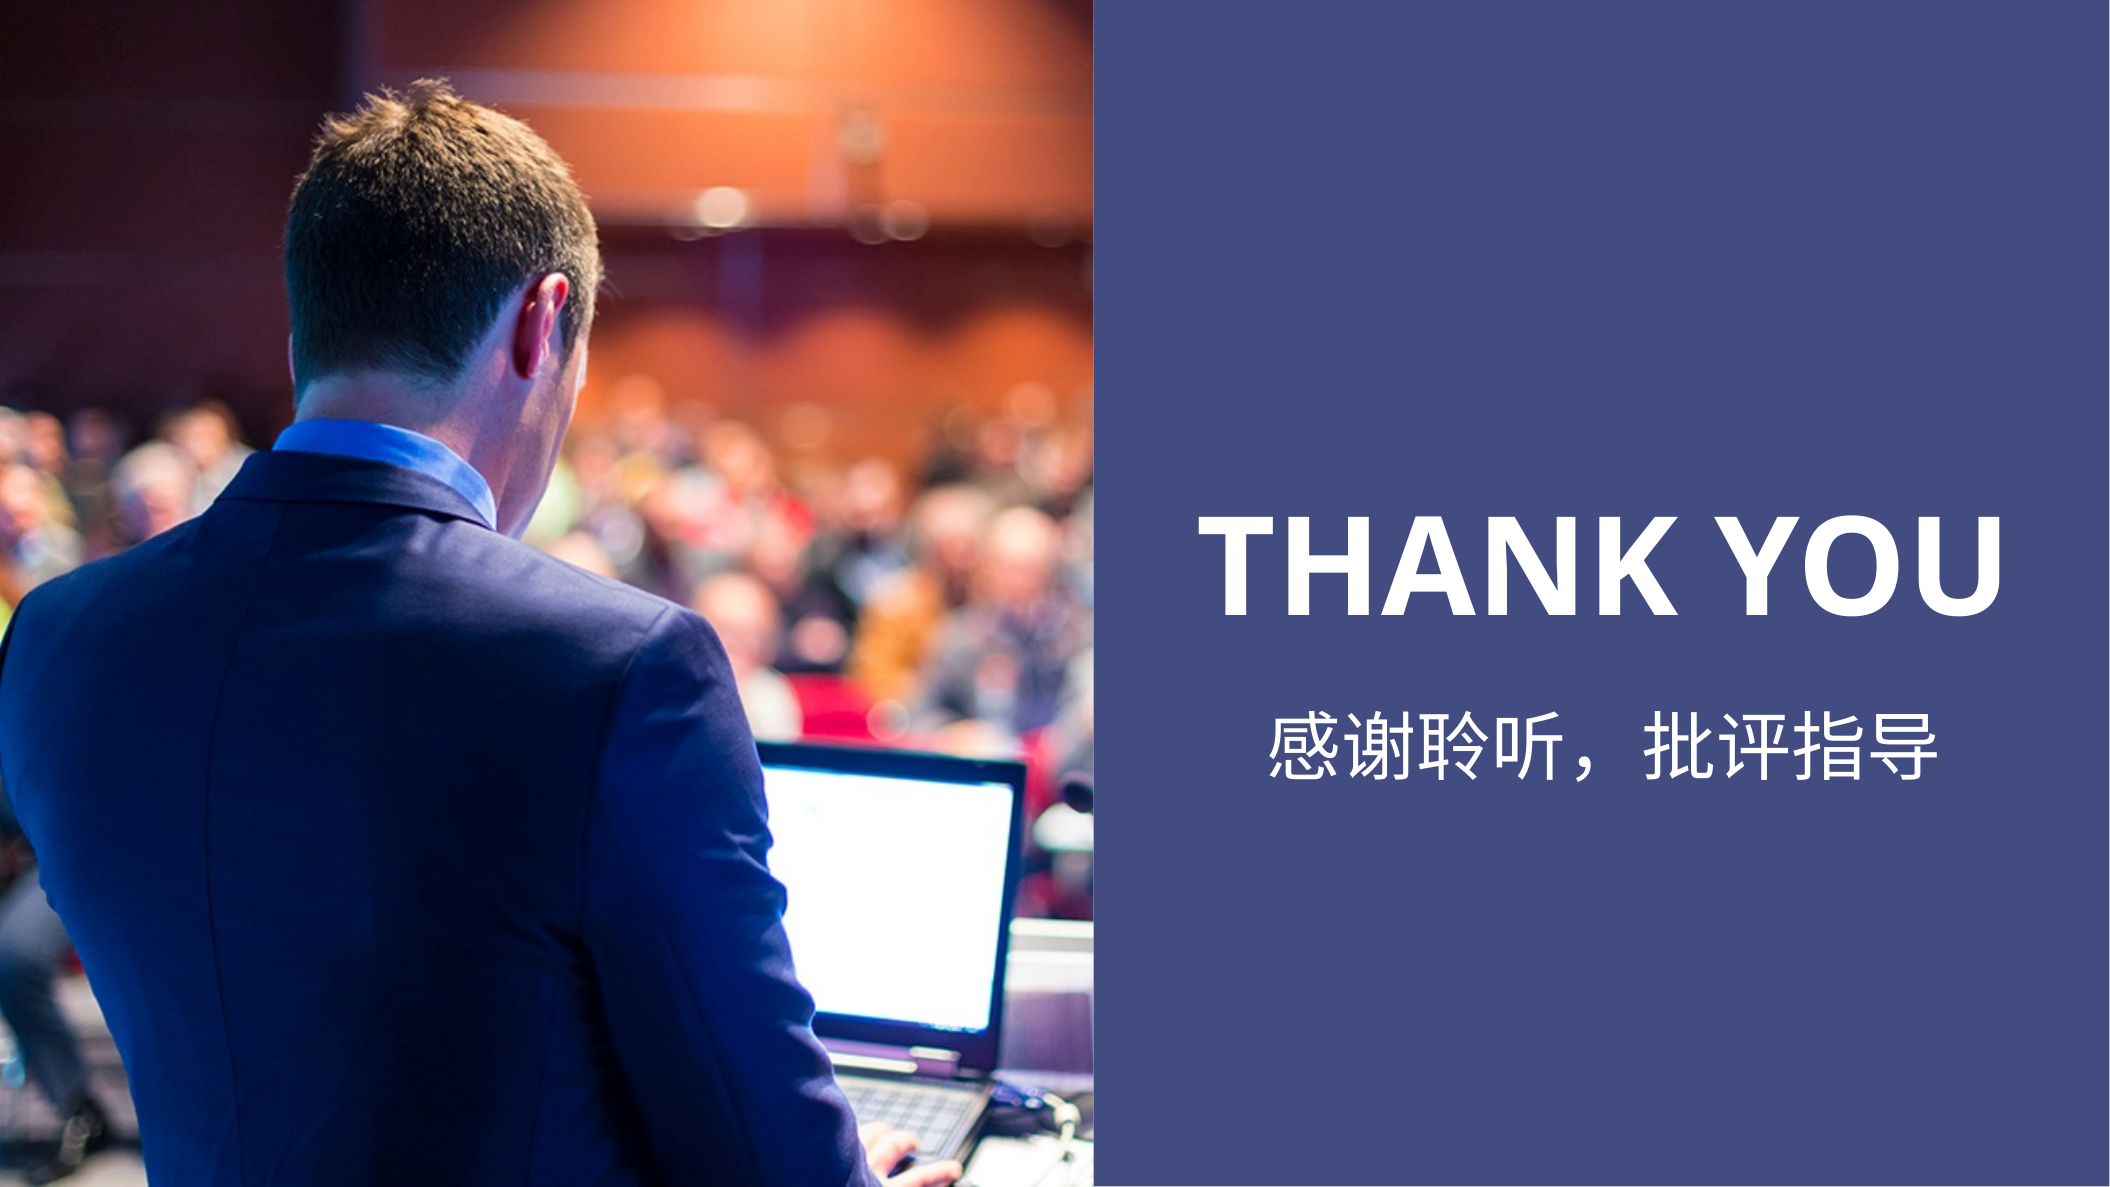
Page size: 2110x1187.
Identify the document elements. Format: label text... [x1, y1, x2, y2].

text_box [1093, 0, 2110, 1187]
text_box THANK YOU [1172, 478, 2036, 644]
text_box [0, 0, 1093, 1187]
text_box 感谢聆听，批评指导 [1200, 699, 2008, 790]
